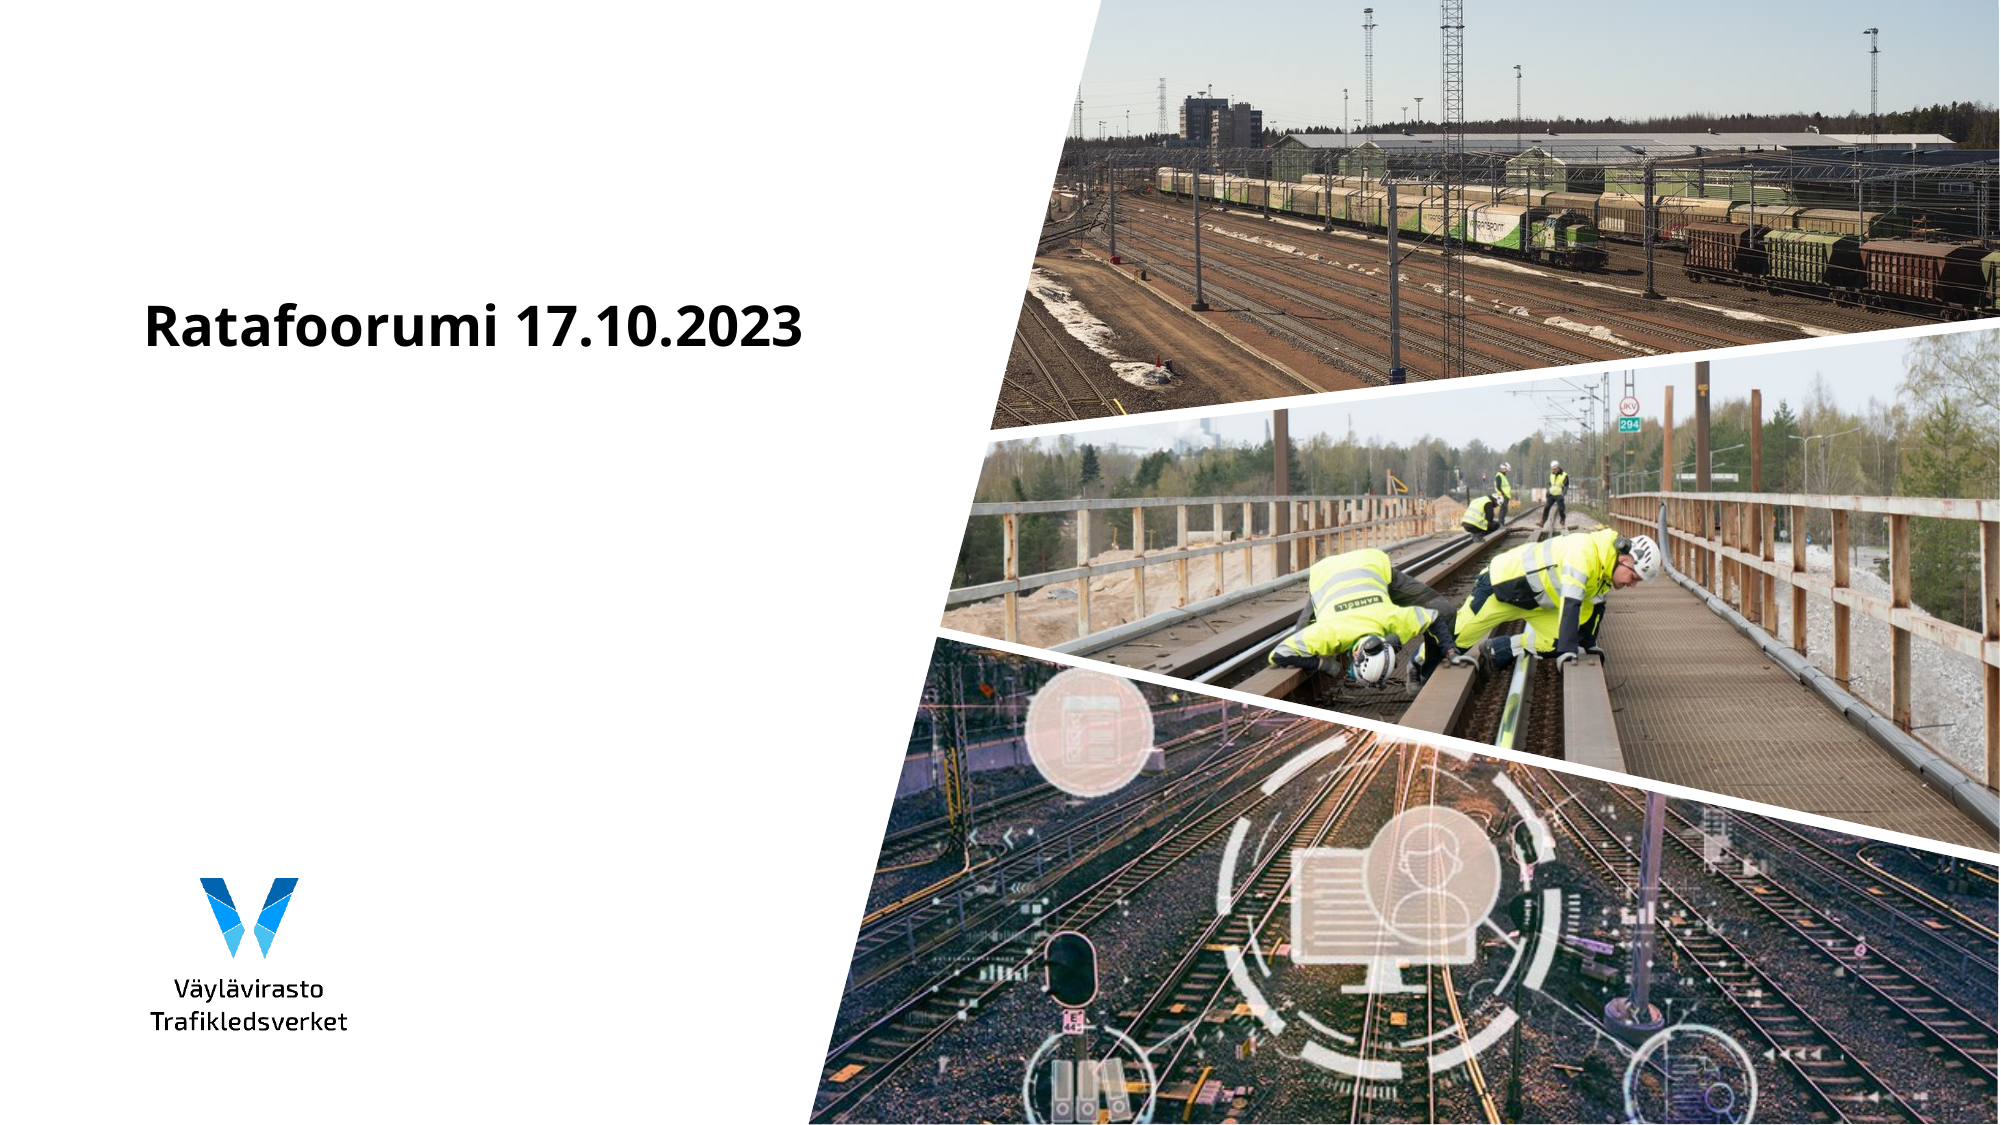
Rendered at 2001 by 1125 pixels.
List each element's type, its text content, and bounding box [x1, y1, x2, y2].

picture [808, 0, 2001, 1125]
title Ratafoorumi 17.10.2023 [128, 225, 990, 489]
picture [112, 840, 387, 1070]
